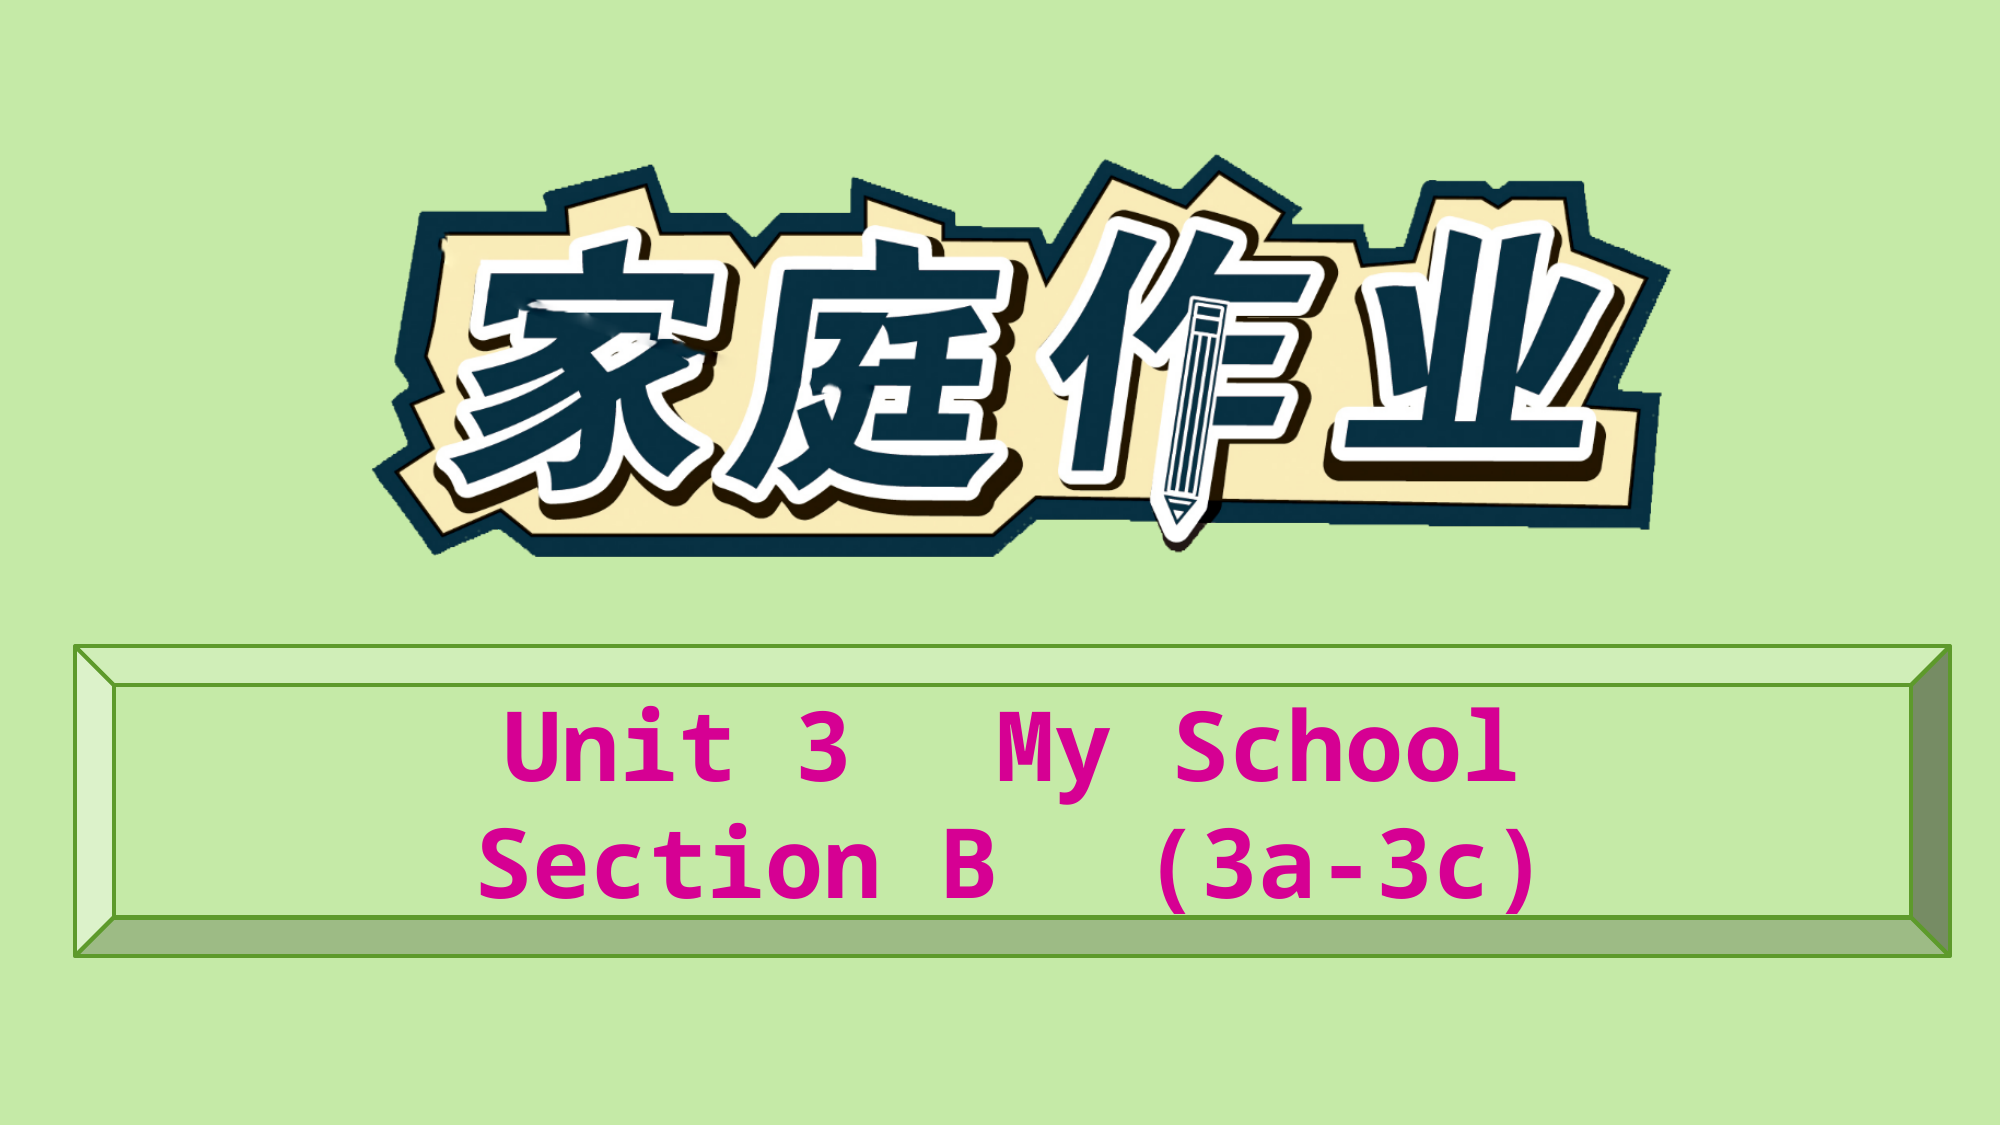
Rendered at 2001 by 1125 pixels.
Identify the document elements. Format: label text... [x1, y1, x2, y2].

text_box Unit 3 My School Section B (3a-3c) [73, 644, 1952, 958]
picture [369, 87, 1675, 644]
